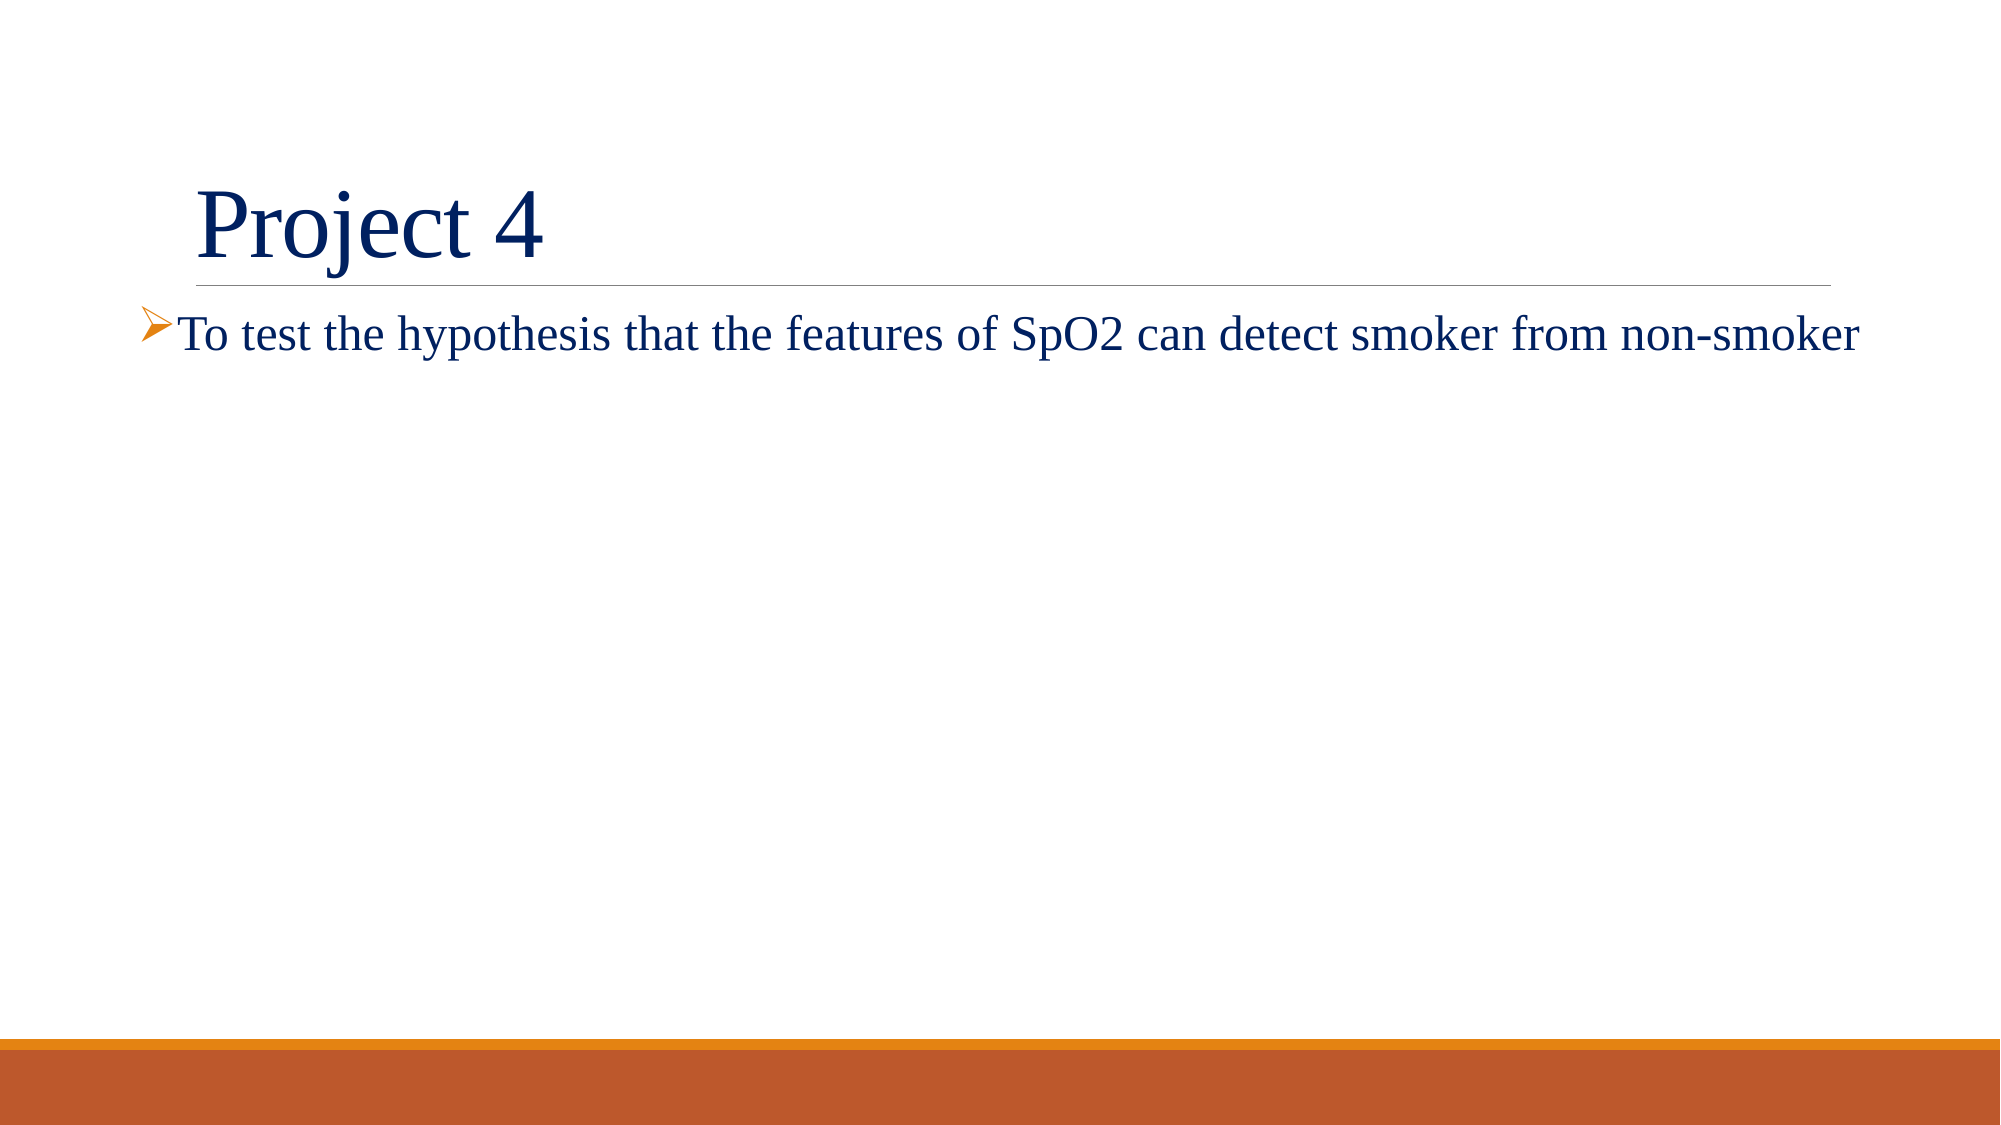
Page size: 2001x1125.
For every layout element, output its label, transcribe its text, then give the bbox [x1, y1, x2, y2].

title Project 4 [180, 47, 1830, 285]
text_box To test the hypothesis that the features of SpO2 can detect smoker from non-smoker [137, 299, 1863, 1046]
